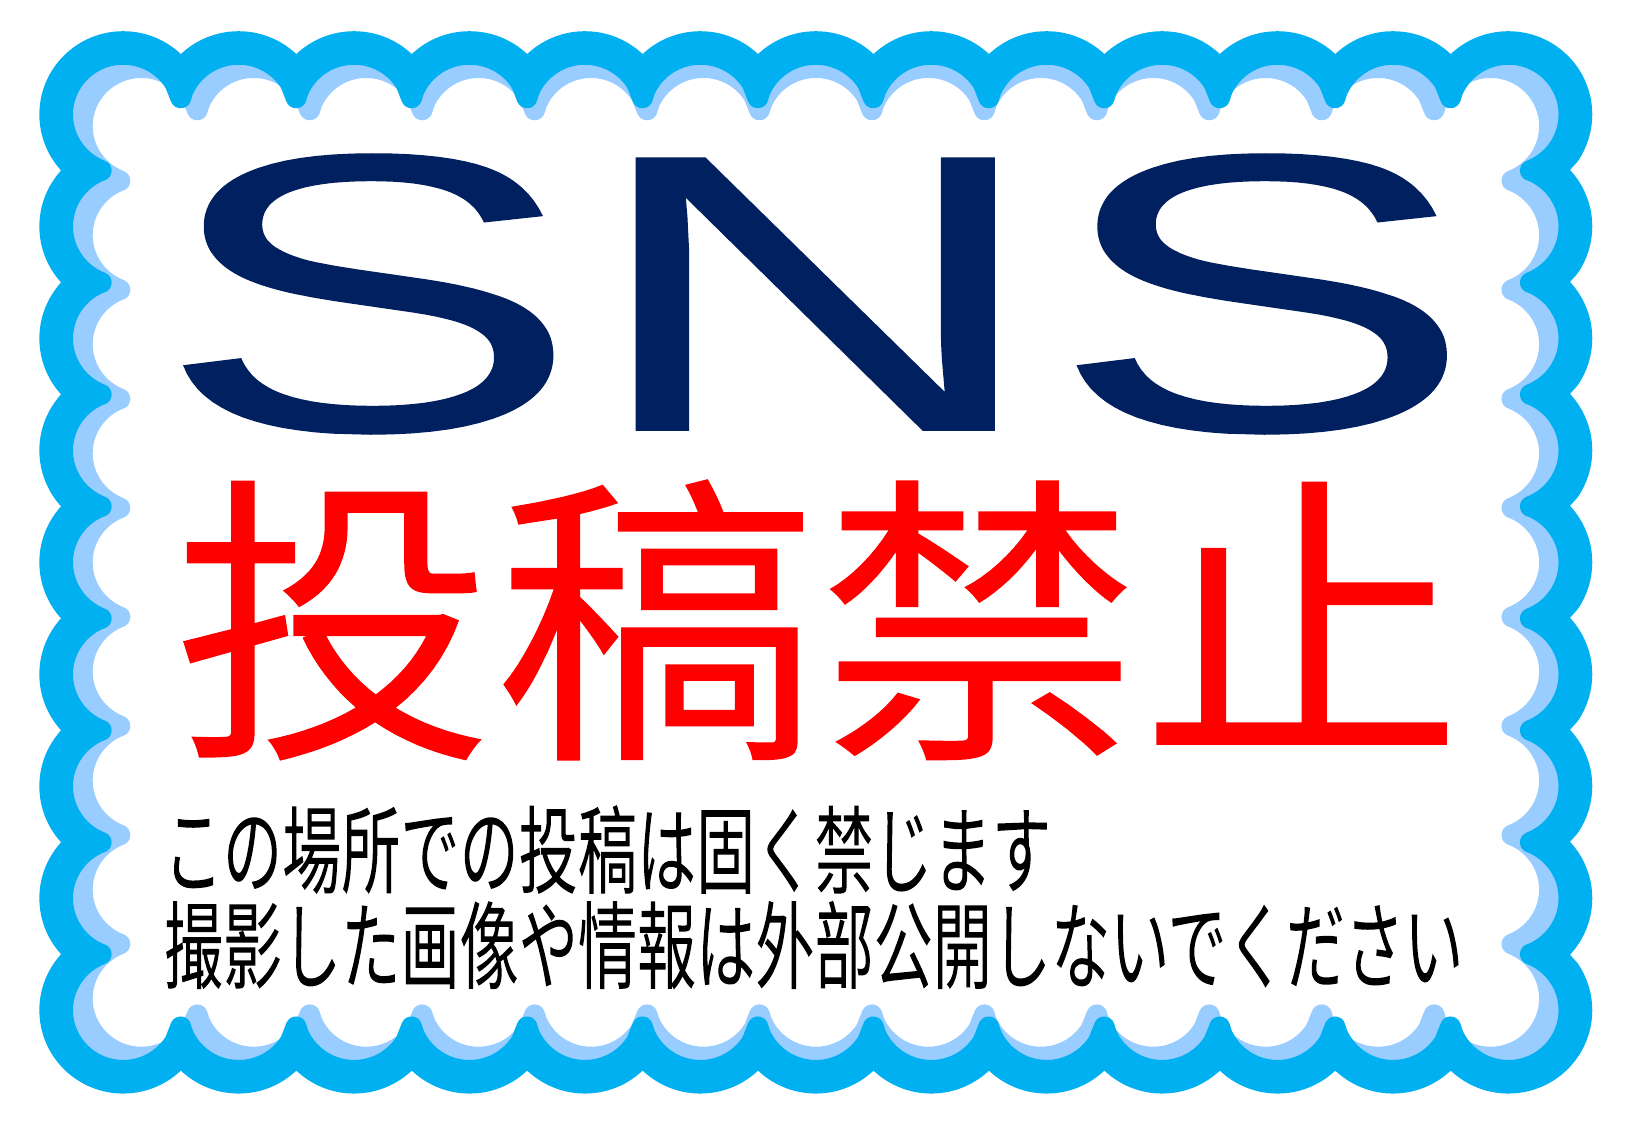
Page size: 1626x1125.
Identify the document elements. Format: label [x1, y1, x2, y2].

text_box [294, 0, 1337, 1125]
